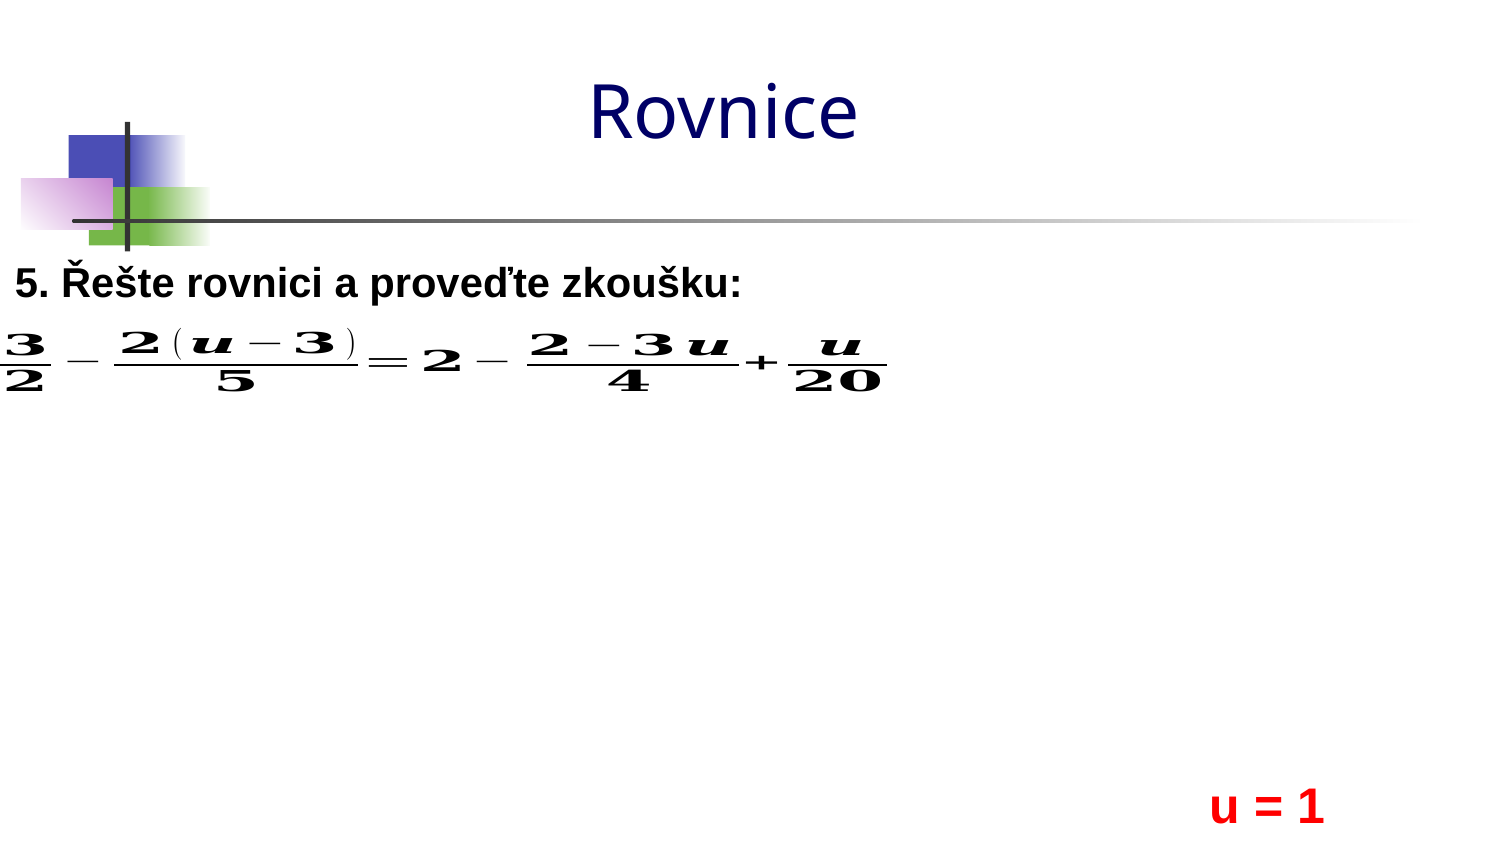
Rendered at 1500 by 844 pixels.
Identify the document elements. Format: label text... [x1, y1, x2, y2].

text_box 5. Řešte rovnici a proveďte zkoušku: [0, 244, 786, 317]
title Rovnice [129, 43, 1318, 175]
text_box u = 1 [1181, 767, 1388, 840]
